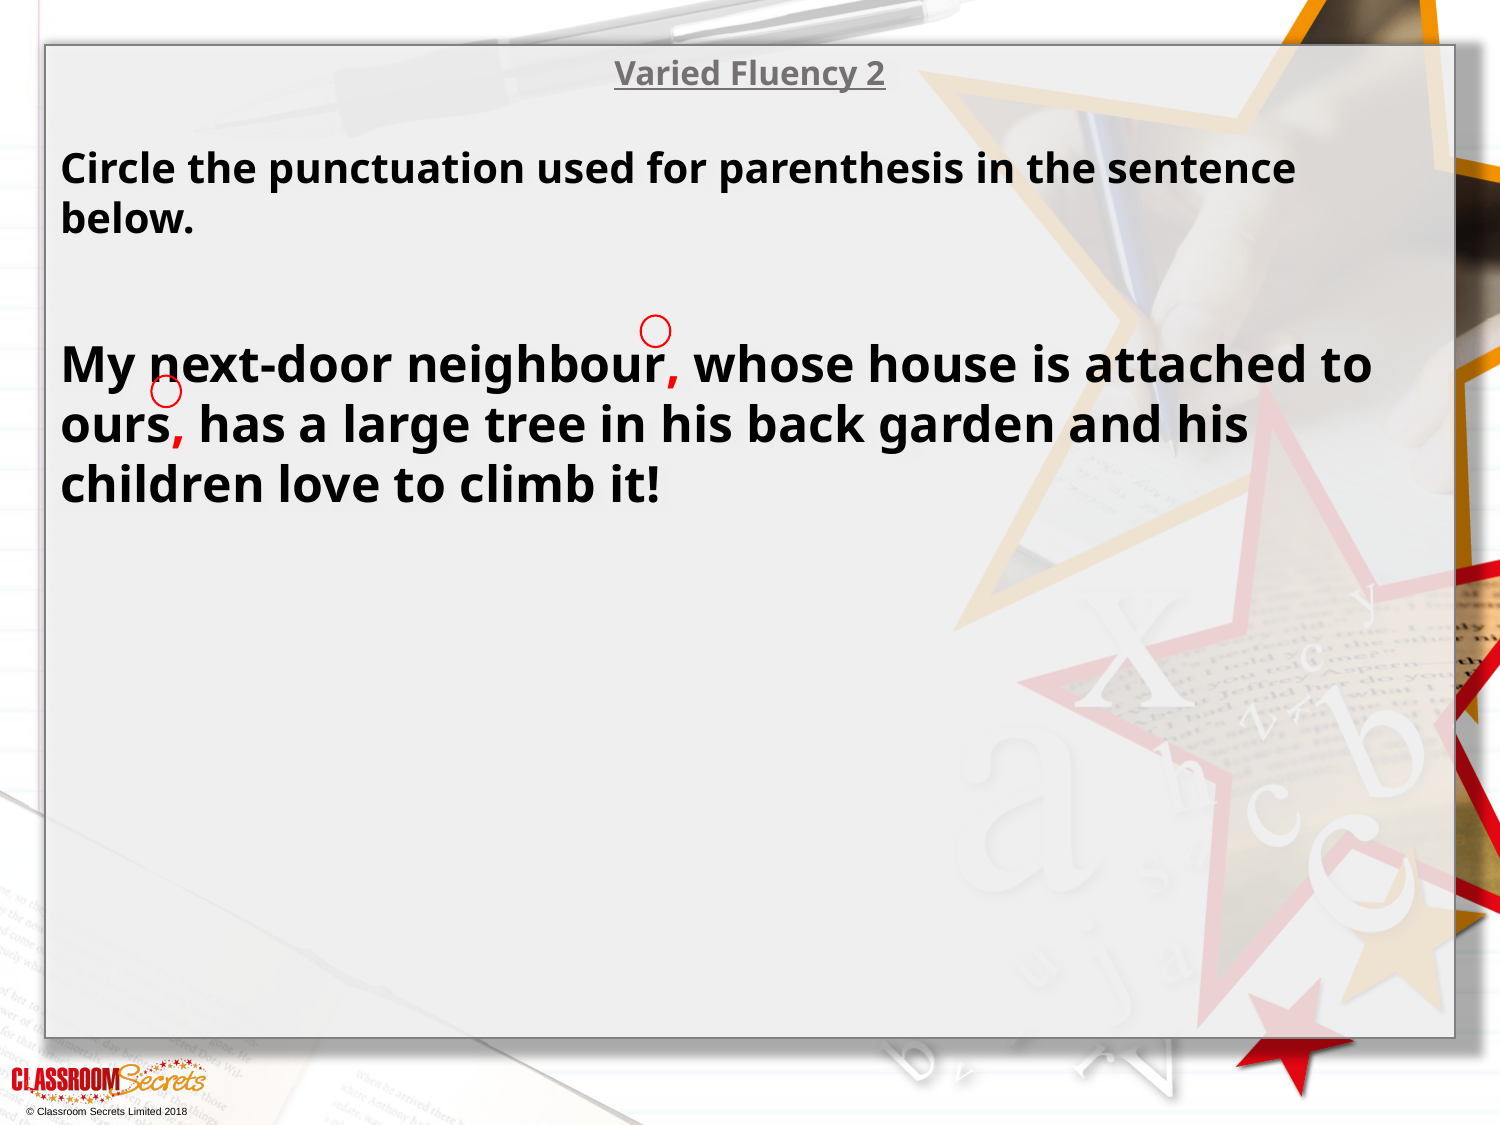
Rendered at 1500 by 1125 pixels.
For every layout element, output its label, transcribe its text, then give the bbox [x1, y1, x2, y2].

text_box Varied Fluency 2 Circle the punctuation used for parenthesis in the sentence below. My next-door neighbour, whose house is attached to ours, has a large tree in his back garden and his children love to climb it! [44, 44, 1456, 1039]
text_box [639, 314, 672, 349]
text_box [11, 1058, 207, 1125]
text_box [150, 374, 183, 409]
picture [0, 0, 1500, 1125]
